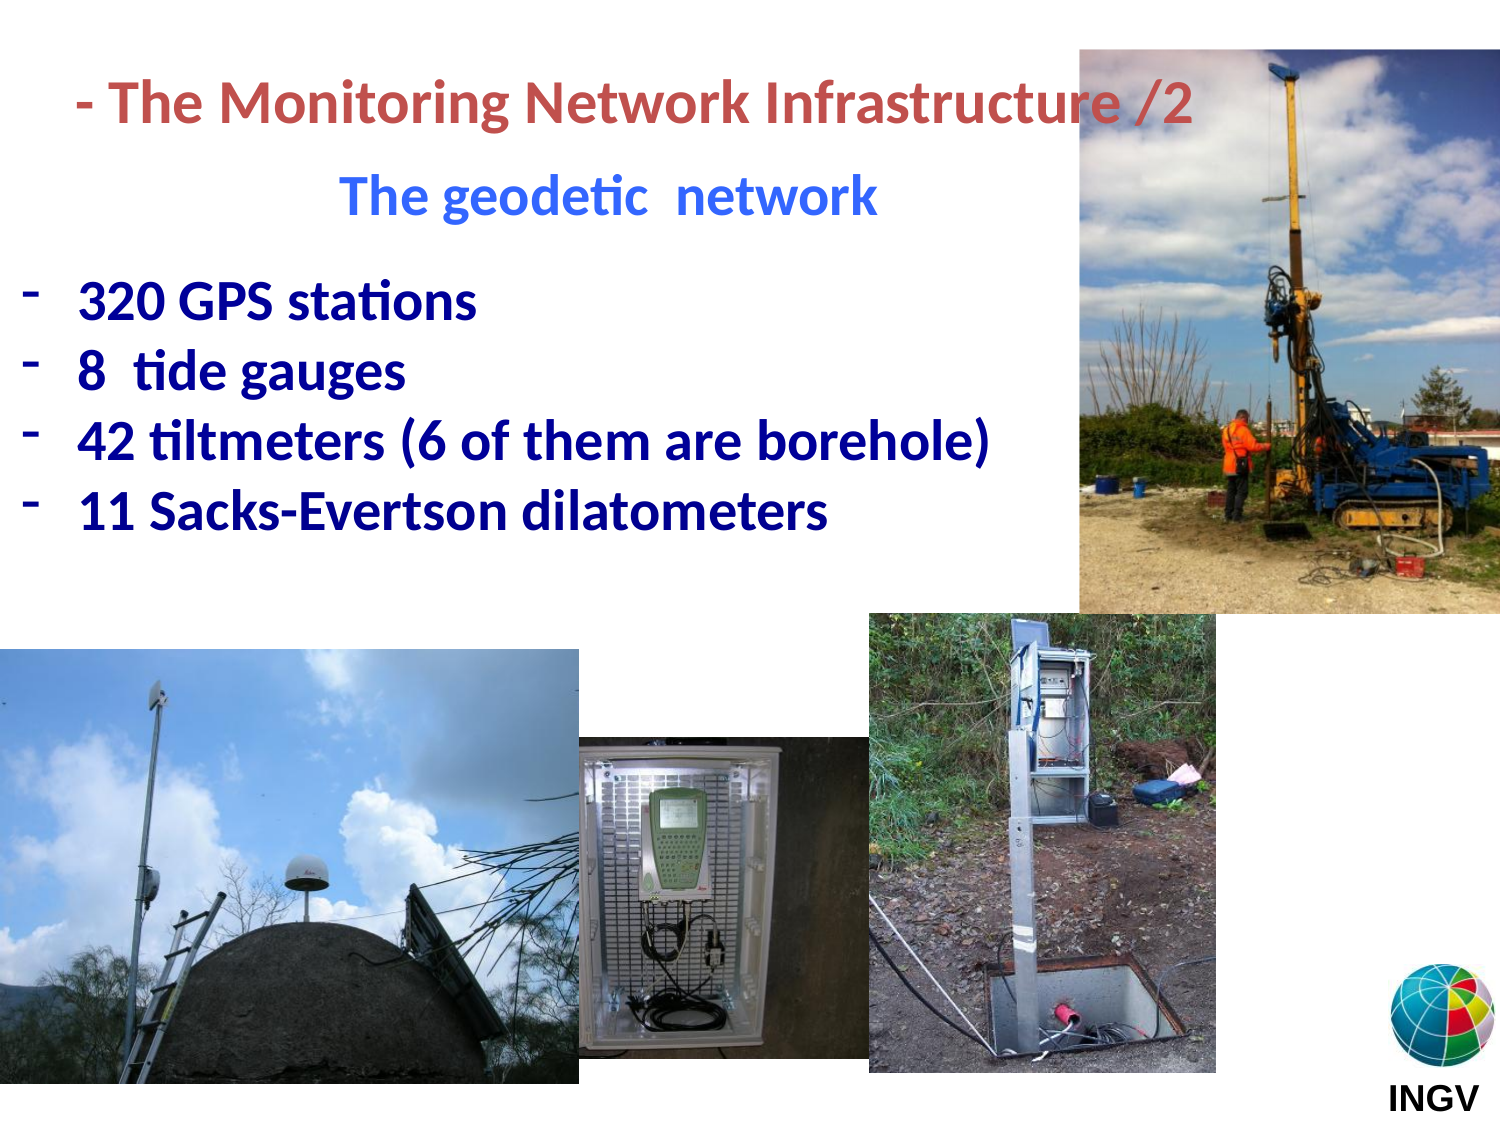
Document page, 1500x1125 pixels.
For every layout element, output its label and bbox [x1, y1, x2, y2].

picture [65, 982, 75, 991]
picture [1439, 964, 1496, 1068]
picture [1388, 964, 1438, 1068]
picture [1440, 973, 1446, 985]
picture [107, 985, 117, 992]
picture [0, 613, 1216, 1084]
